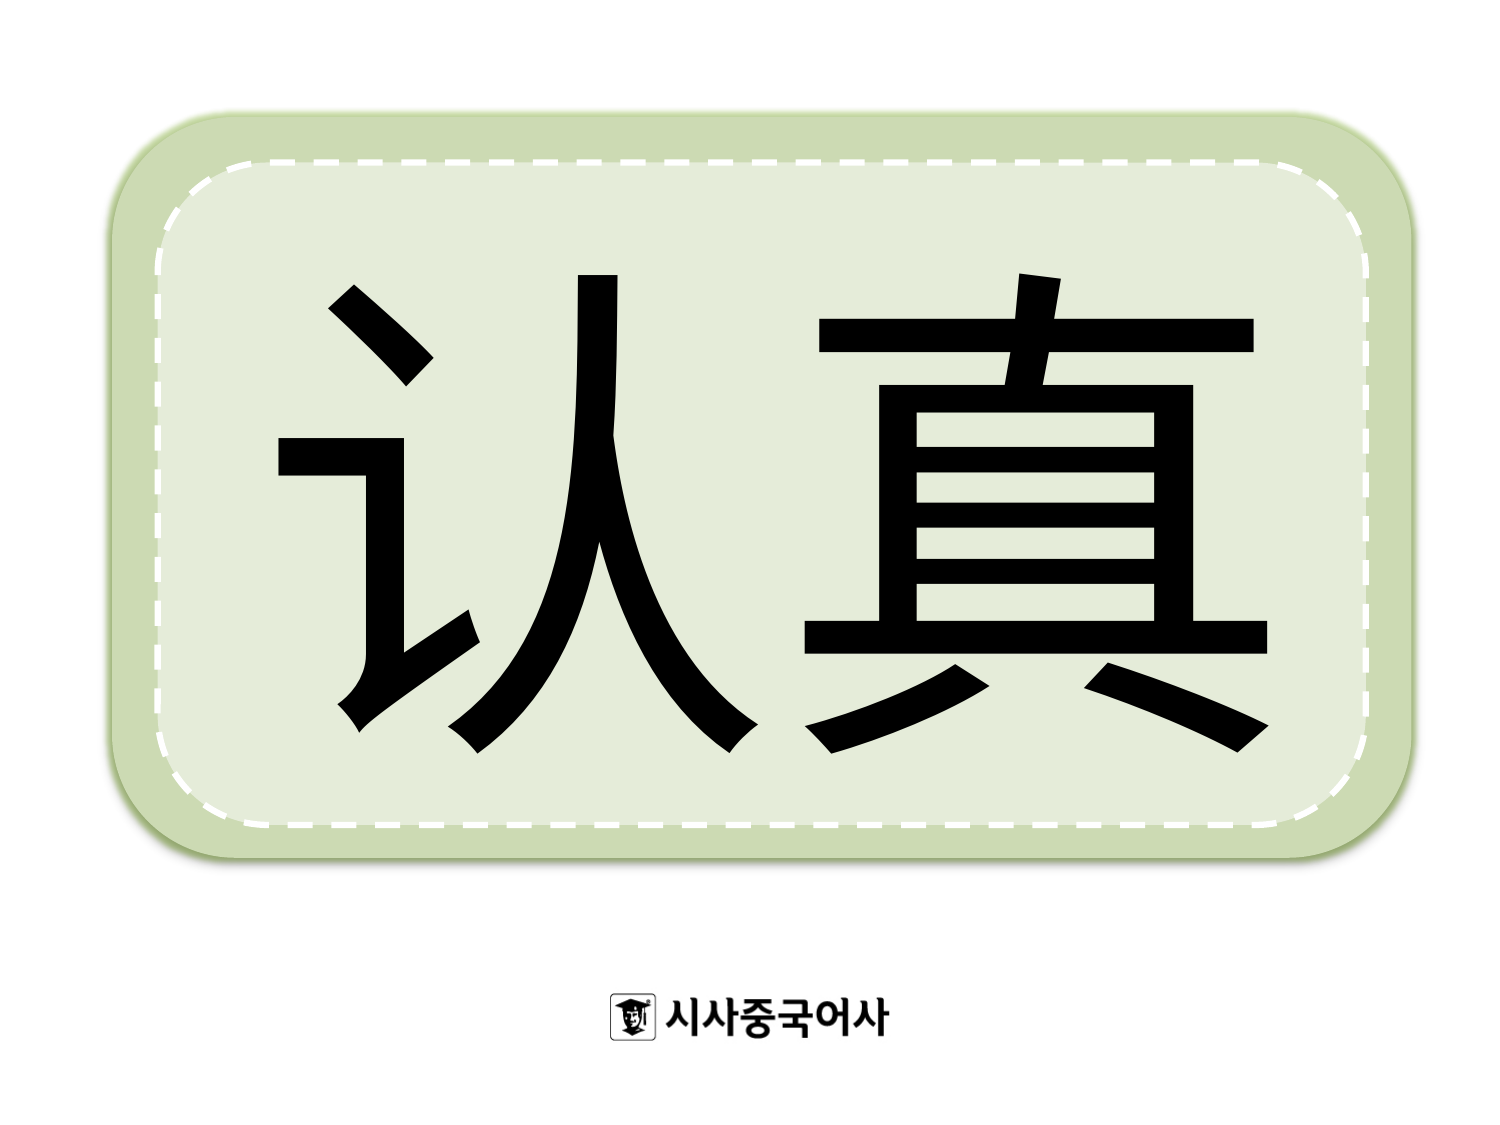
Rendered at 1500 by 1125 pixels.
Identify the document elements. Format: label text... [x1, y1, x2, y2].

text_box [162, 160, 1371, 824]
text_box 认真 [171, 172, 1380, 836]
picture [602, 987, 898, 1047]
